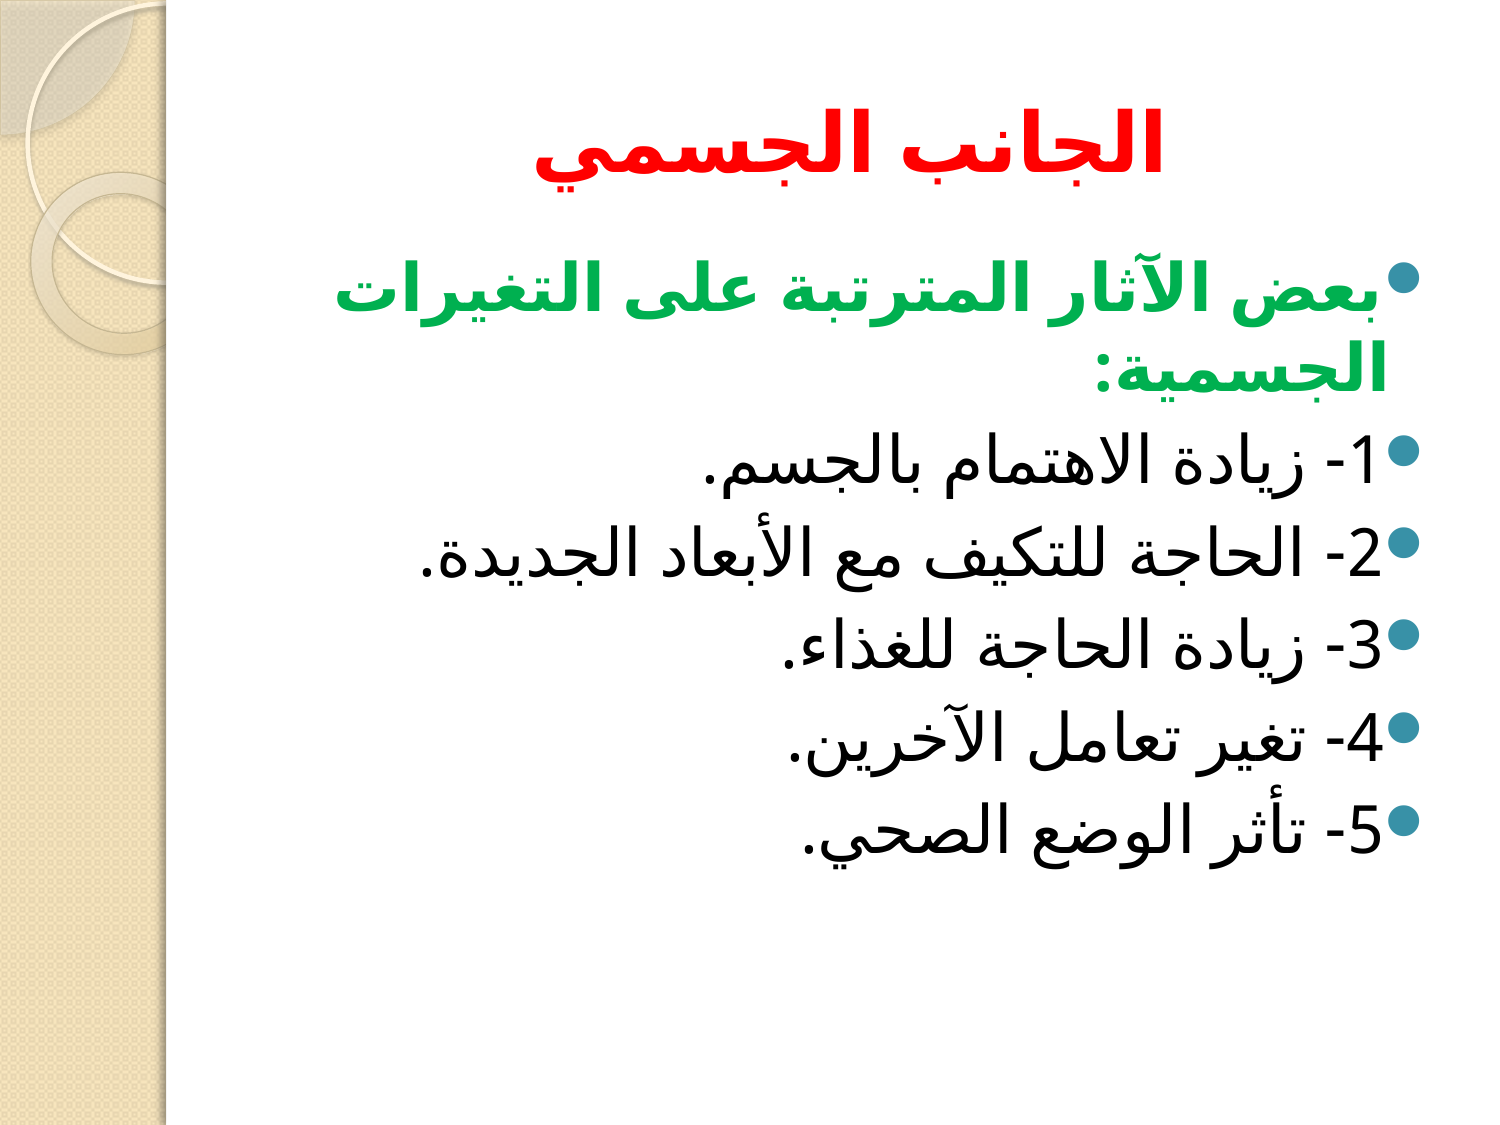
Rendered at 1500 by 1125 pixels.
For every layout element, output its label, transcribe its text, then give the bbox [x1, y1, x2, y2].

title الجانب الجسمي [235, 45, 1466, 233]
list بعض الآثار المترتبة على التغيرات الجسمية: 1- زيادة الاهتمام بالجسم. 2- الحاجة للتكيف مع الأبعاد الجديدة. 3- زيادة الحاجة للغذاء. 4- تغير تعامل الآخرين. 5- تأثر الوضع الصحي. [235, 237, 1466, 1025]
